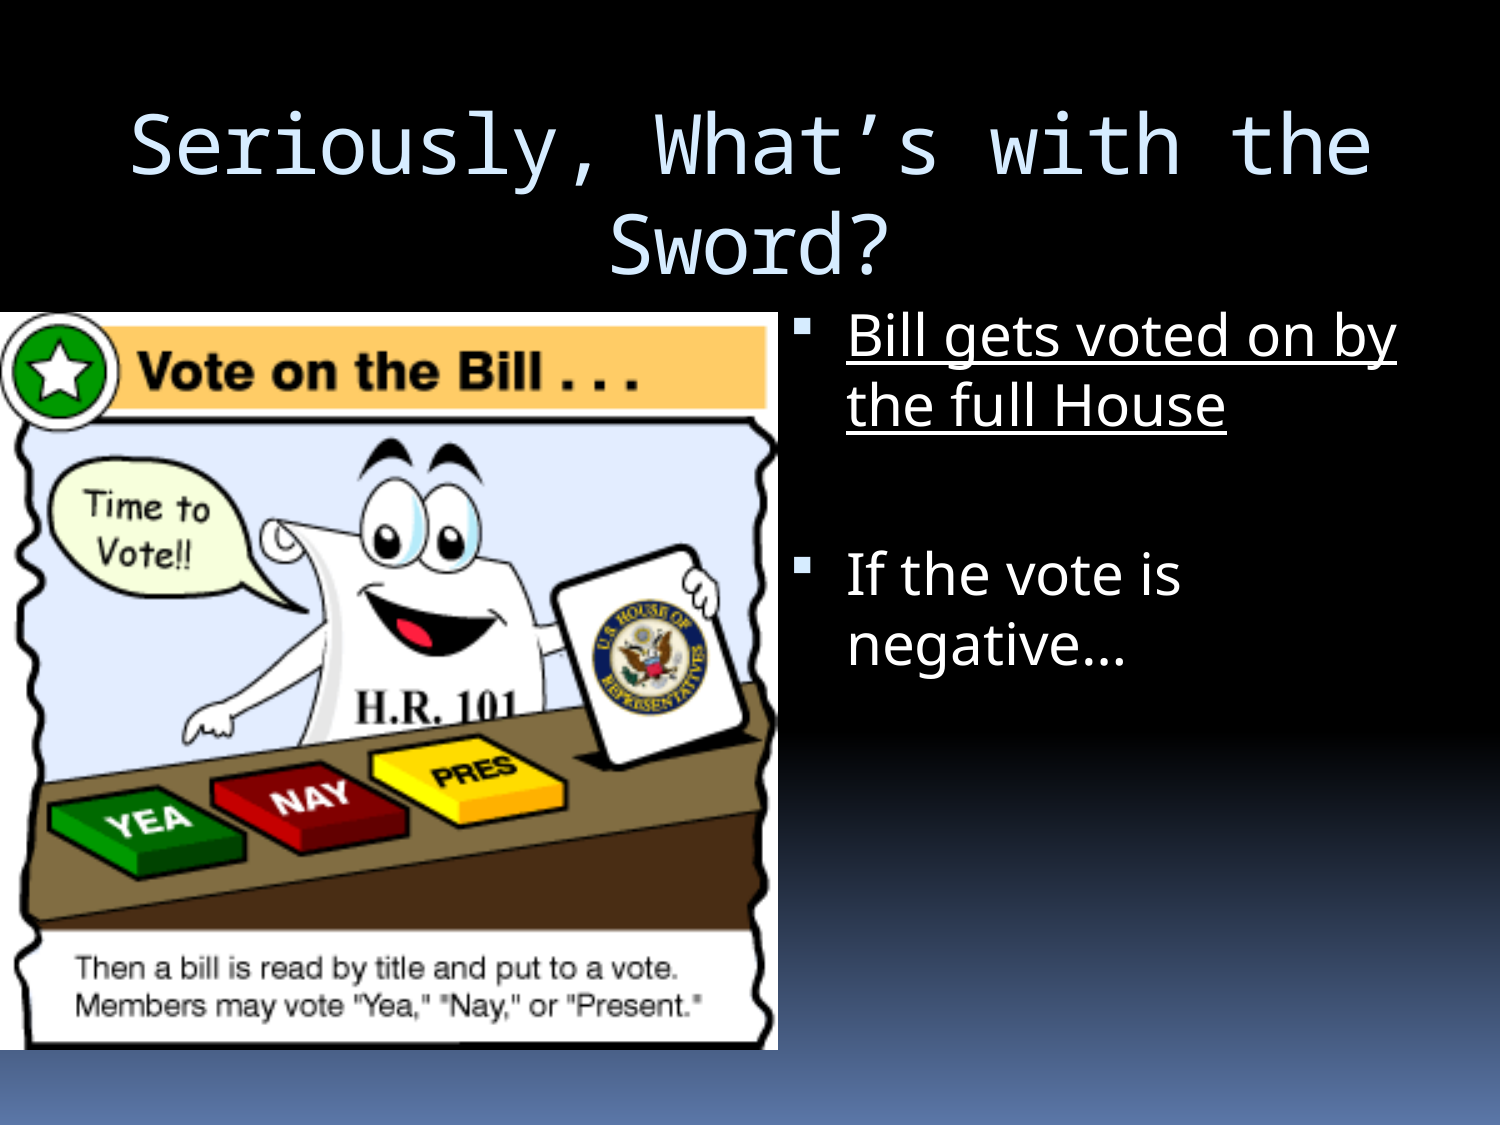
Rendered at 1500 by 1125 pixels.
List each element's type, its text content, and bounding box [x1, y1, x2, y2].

title Seriously, What’s with the Sword? [75, 83, 1425, 234]
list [0, 311, 778, 1051]
list Bill gets voted on by the full House If the vote is negative… [763, 290, 1427, 1033]
